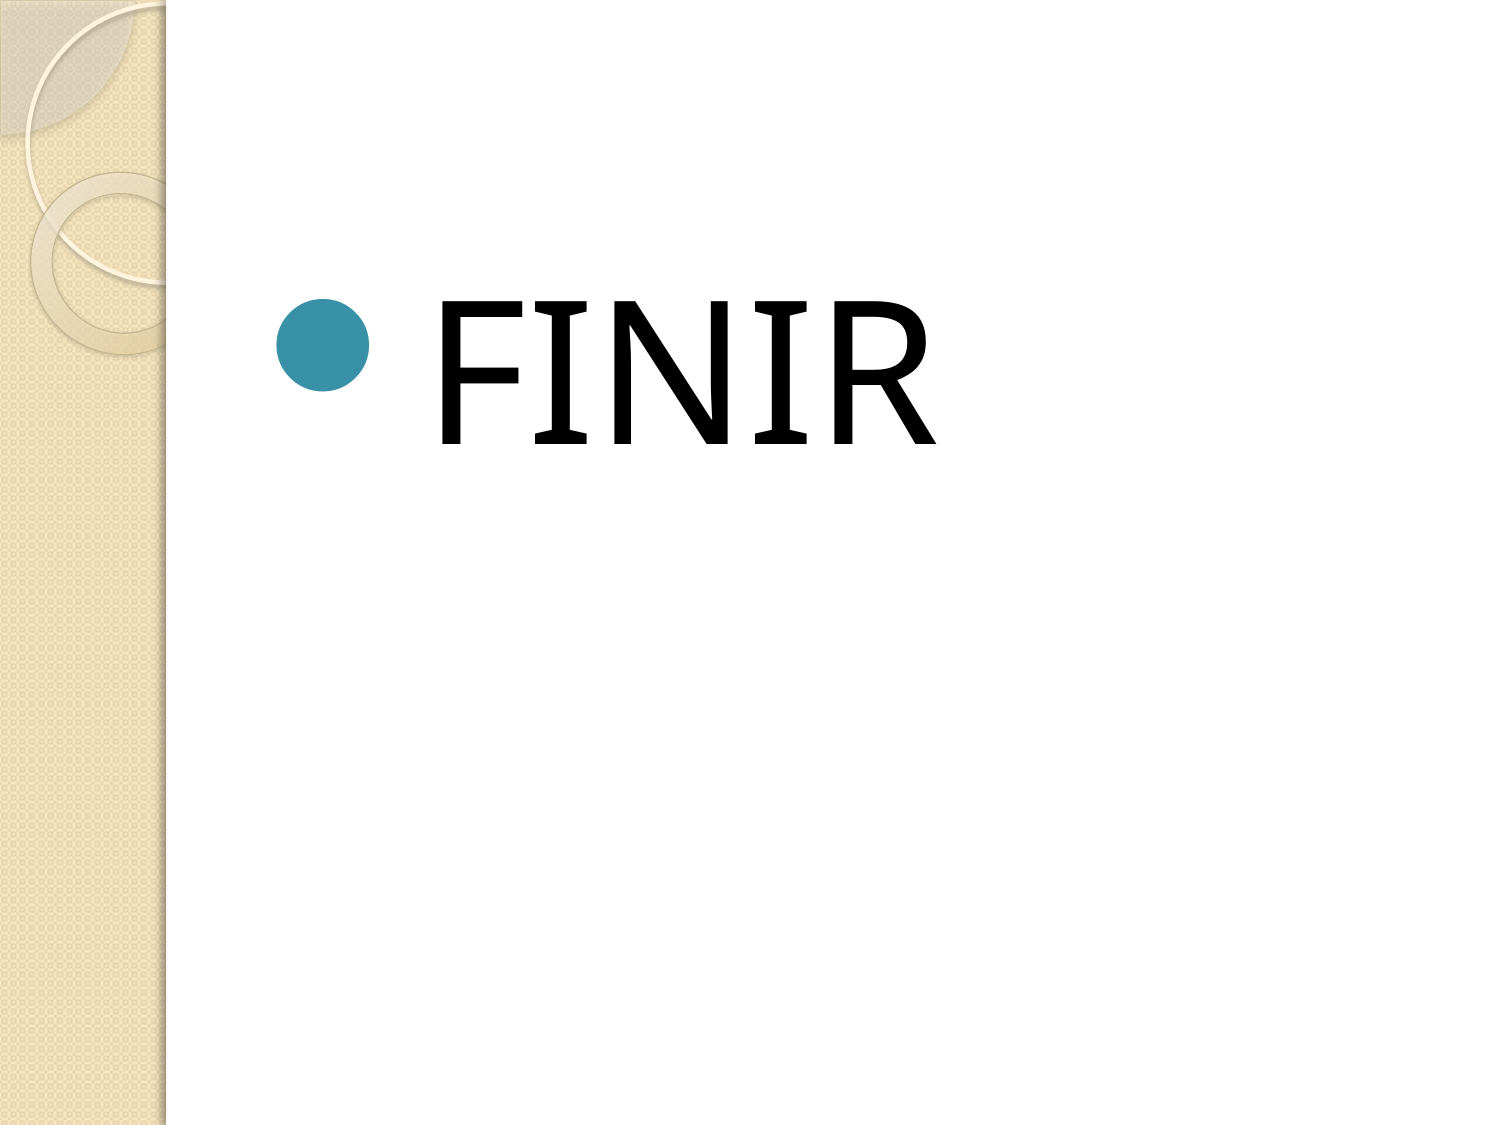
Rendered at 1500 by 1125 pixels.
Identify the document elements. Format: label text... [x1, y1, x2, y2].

list FINIR [235, 237, 1466, 1025]
